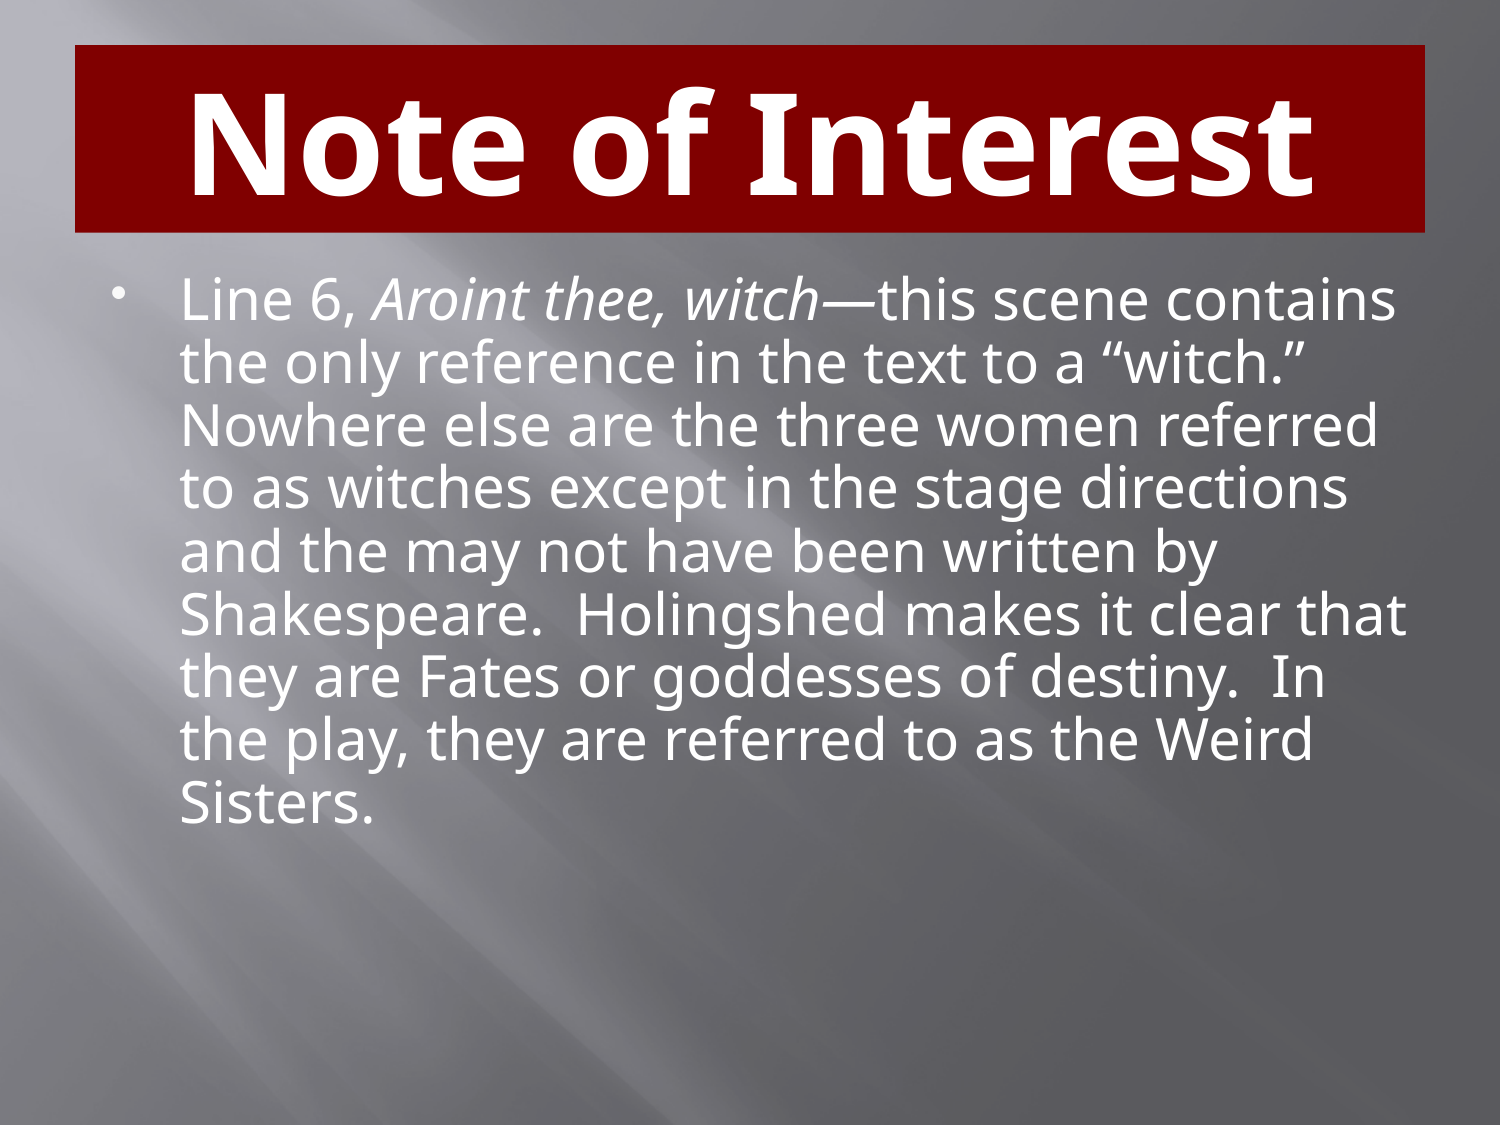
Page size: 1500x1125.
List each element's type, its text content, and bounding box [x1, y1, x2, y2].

list Line 6, Aroint thee, witch—this scene contains the only reference in the text to a “witch.” Nowhere else are the three women referred to as witches except in the stage directions and the may not have been written by Shakespeare. Holingshed makes it clear that they are Fates or goddesses of destiny. In the play, they are referred to as the Weird Sisters. [75, 262, 1425, 1035]
title Note of Interest [75, 45, 1425, 233]
